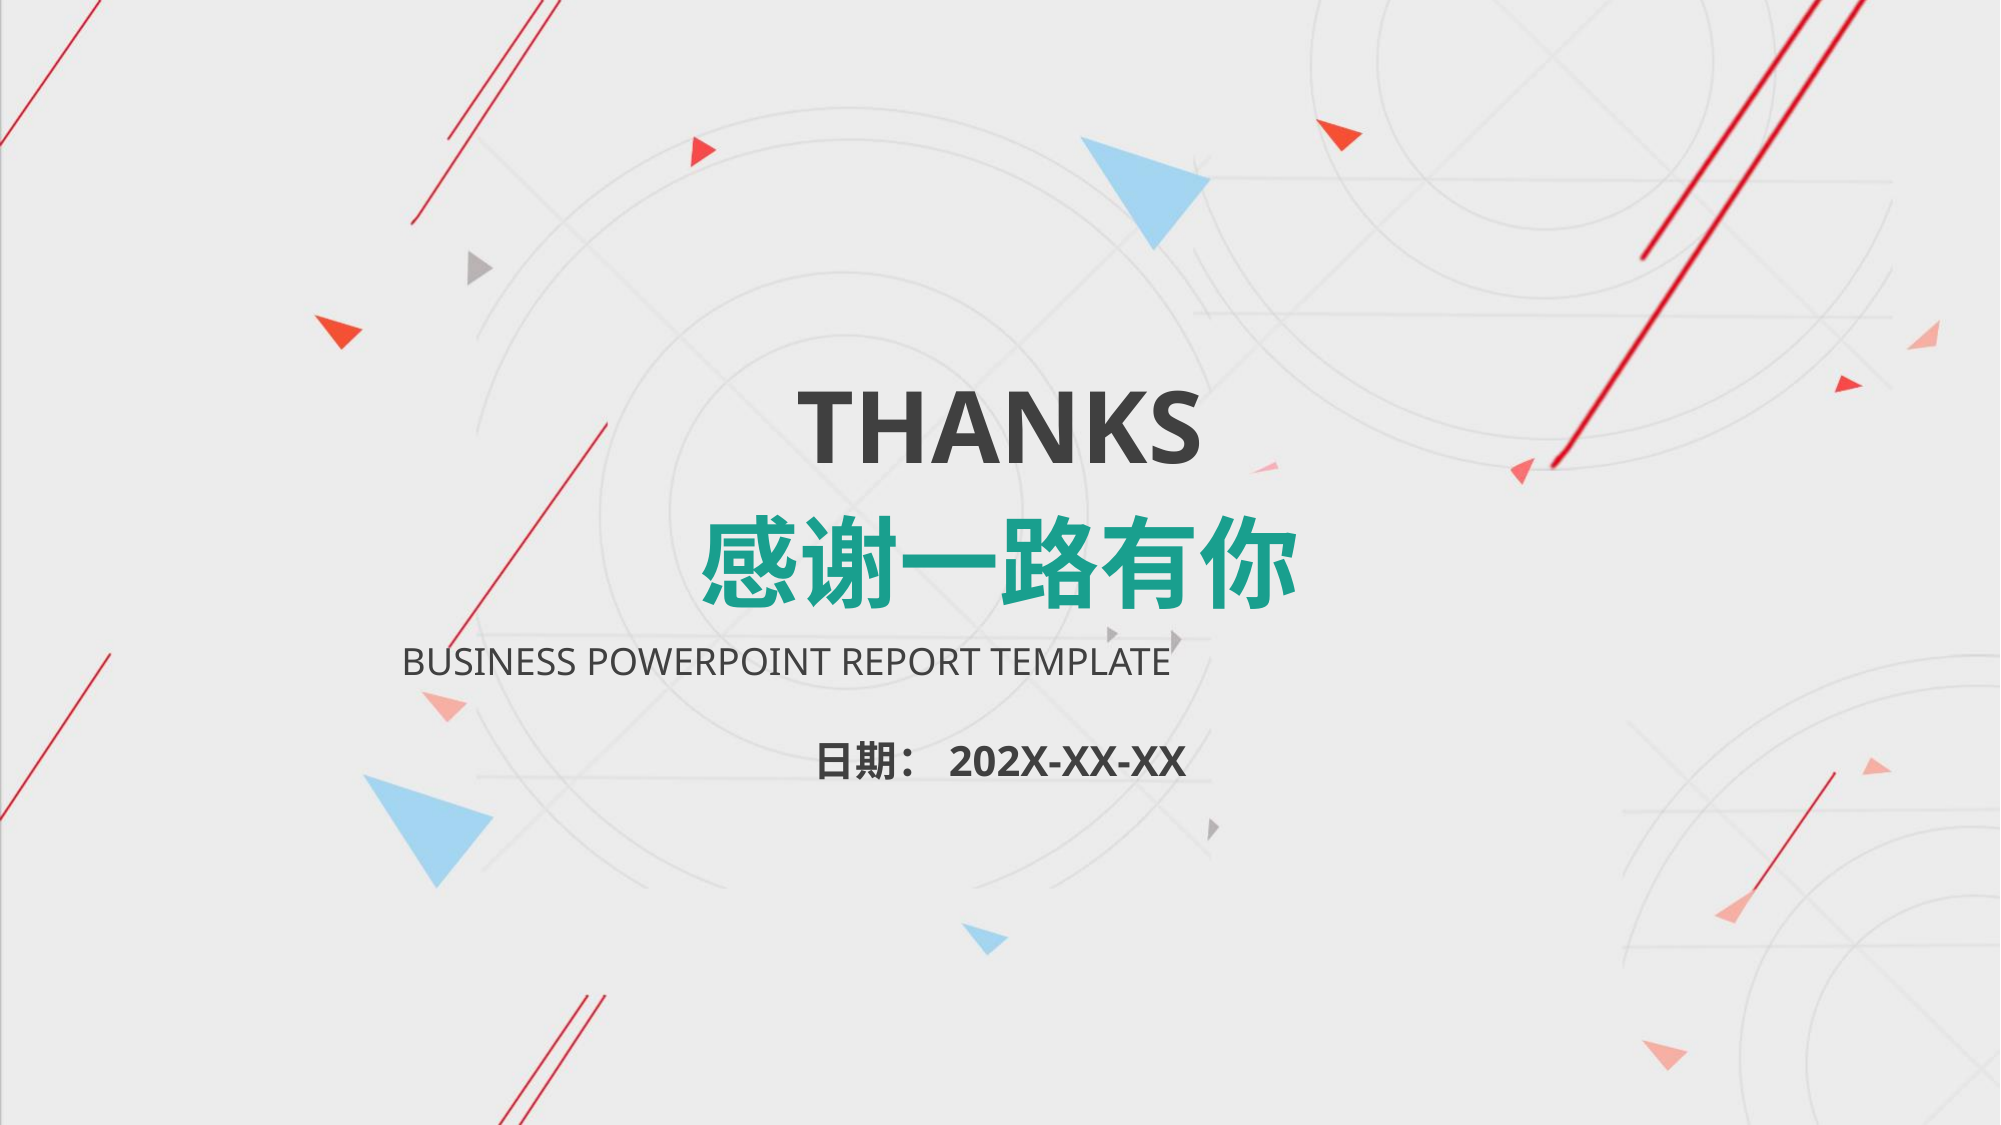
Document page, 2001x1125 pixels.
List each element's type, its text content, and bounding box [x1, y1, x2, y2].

text_box 日期：202X-XX-XX [761, 726, 1239, 792]
picture [0, 0, 2000, 1125]
text_box BUSINESS POWERPOINT REPORT TEMPLATE [386, 630, 1614, 691]
text_box THANKS [692, 356, 1308, 492]
text_box 感谢一路有你 [331, 492, 1668, 628]
